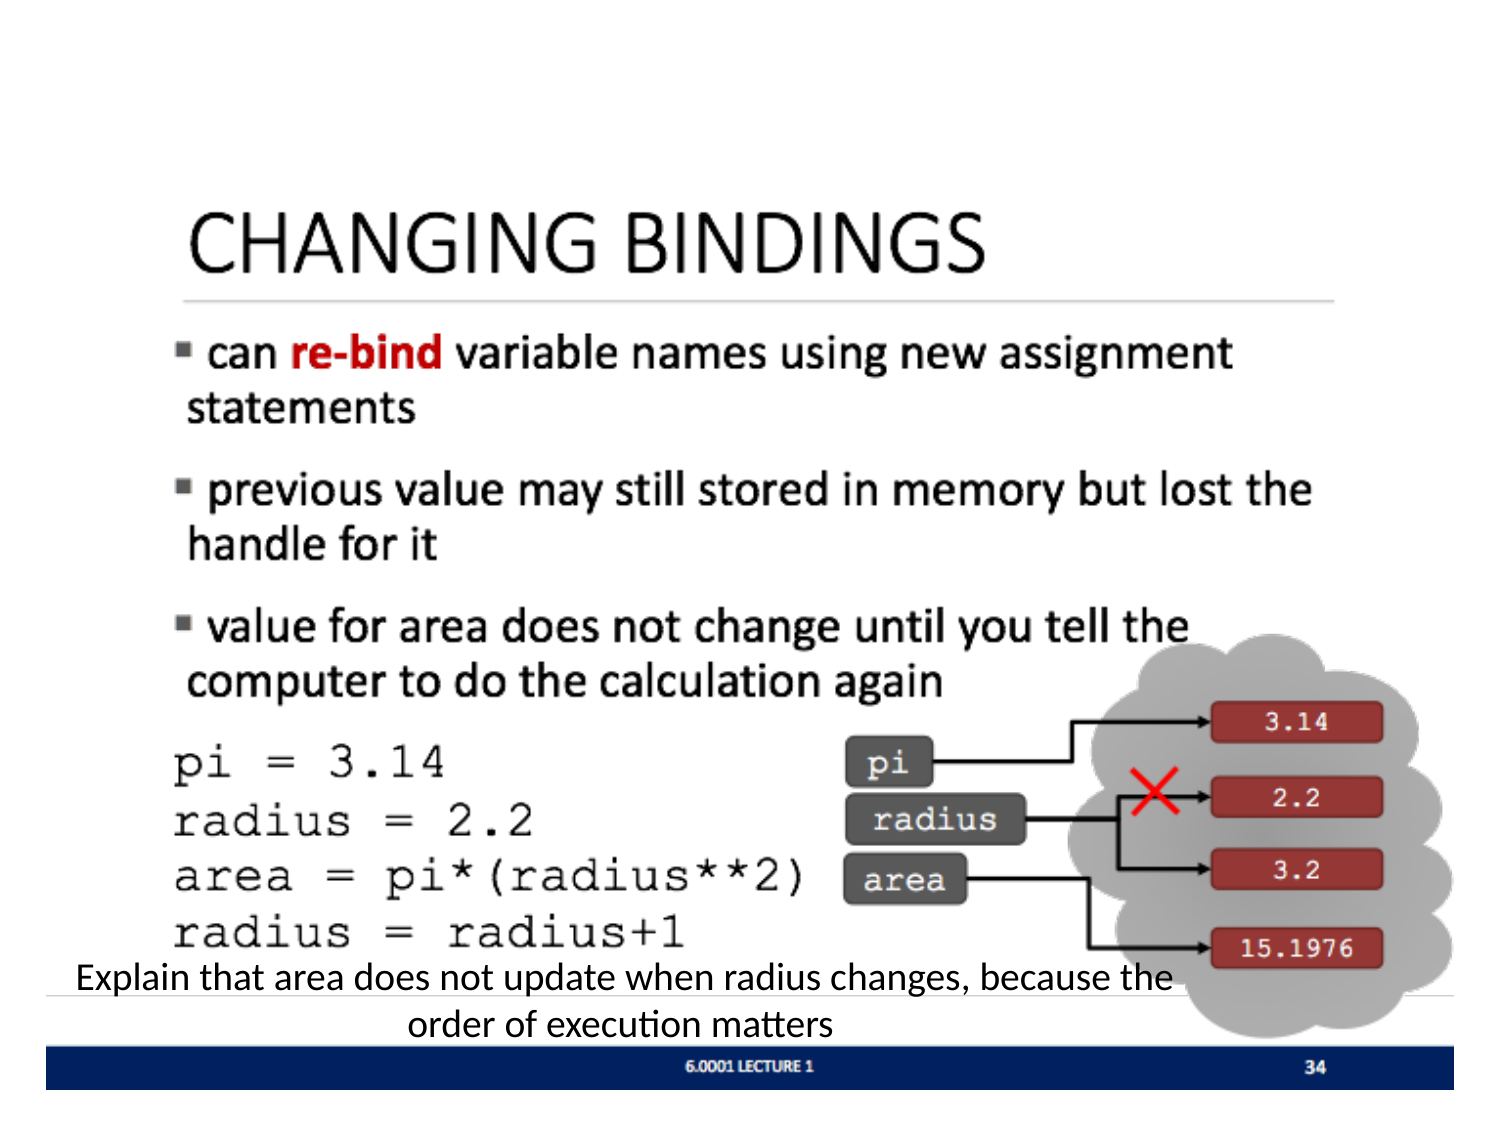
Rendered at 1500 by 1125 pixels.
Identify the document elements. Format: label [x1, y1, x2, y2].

picture [46, 34, 1454, 1091]
